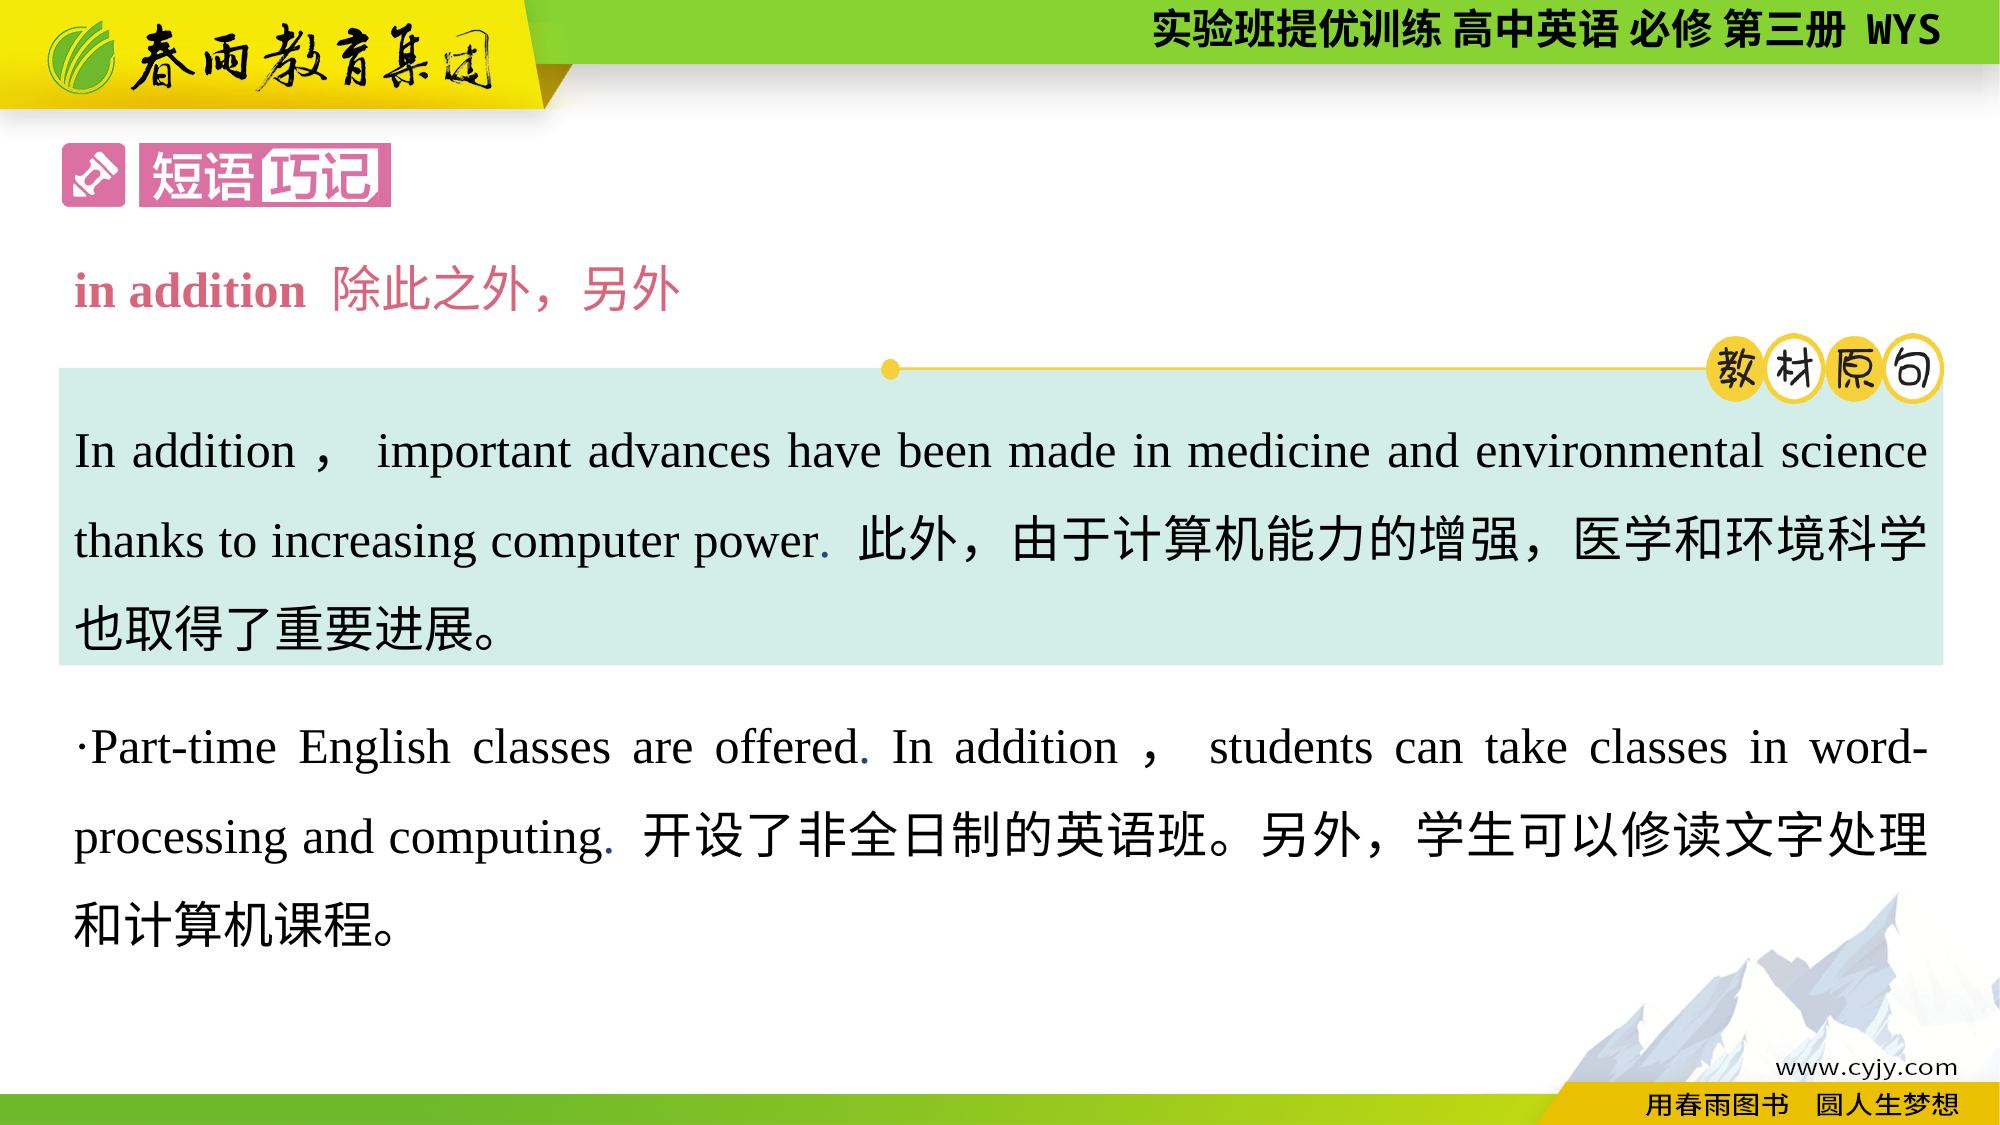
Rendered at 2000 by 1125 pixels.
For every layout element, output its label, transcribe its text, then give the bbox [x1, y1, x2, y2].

text_box ·Part-time English classes are offered. In addition，students can take classes in word-processing and computing. 开设了非全日制的英语班。另外，学生可以修读文字处理和计算机课程。 [59, 675, 1944, 961]
list in addition 除此之外，另外 [59, 219, 1944, 315]
text_box In addition，important advances have been made in medicine and environmental science thanks to increasing computer power. 此外，由于计算机能力的增强，医学和环境科学也取得了重要进展。 [59, 367, 1944, 666]
picture [0, 0, 2000, 1125]
